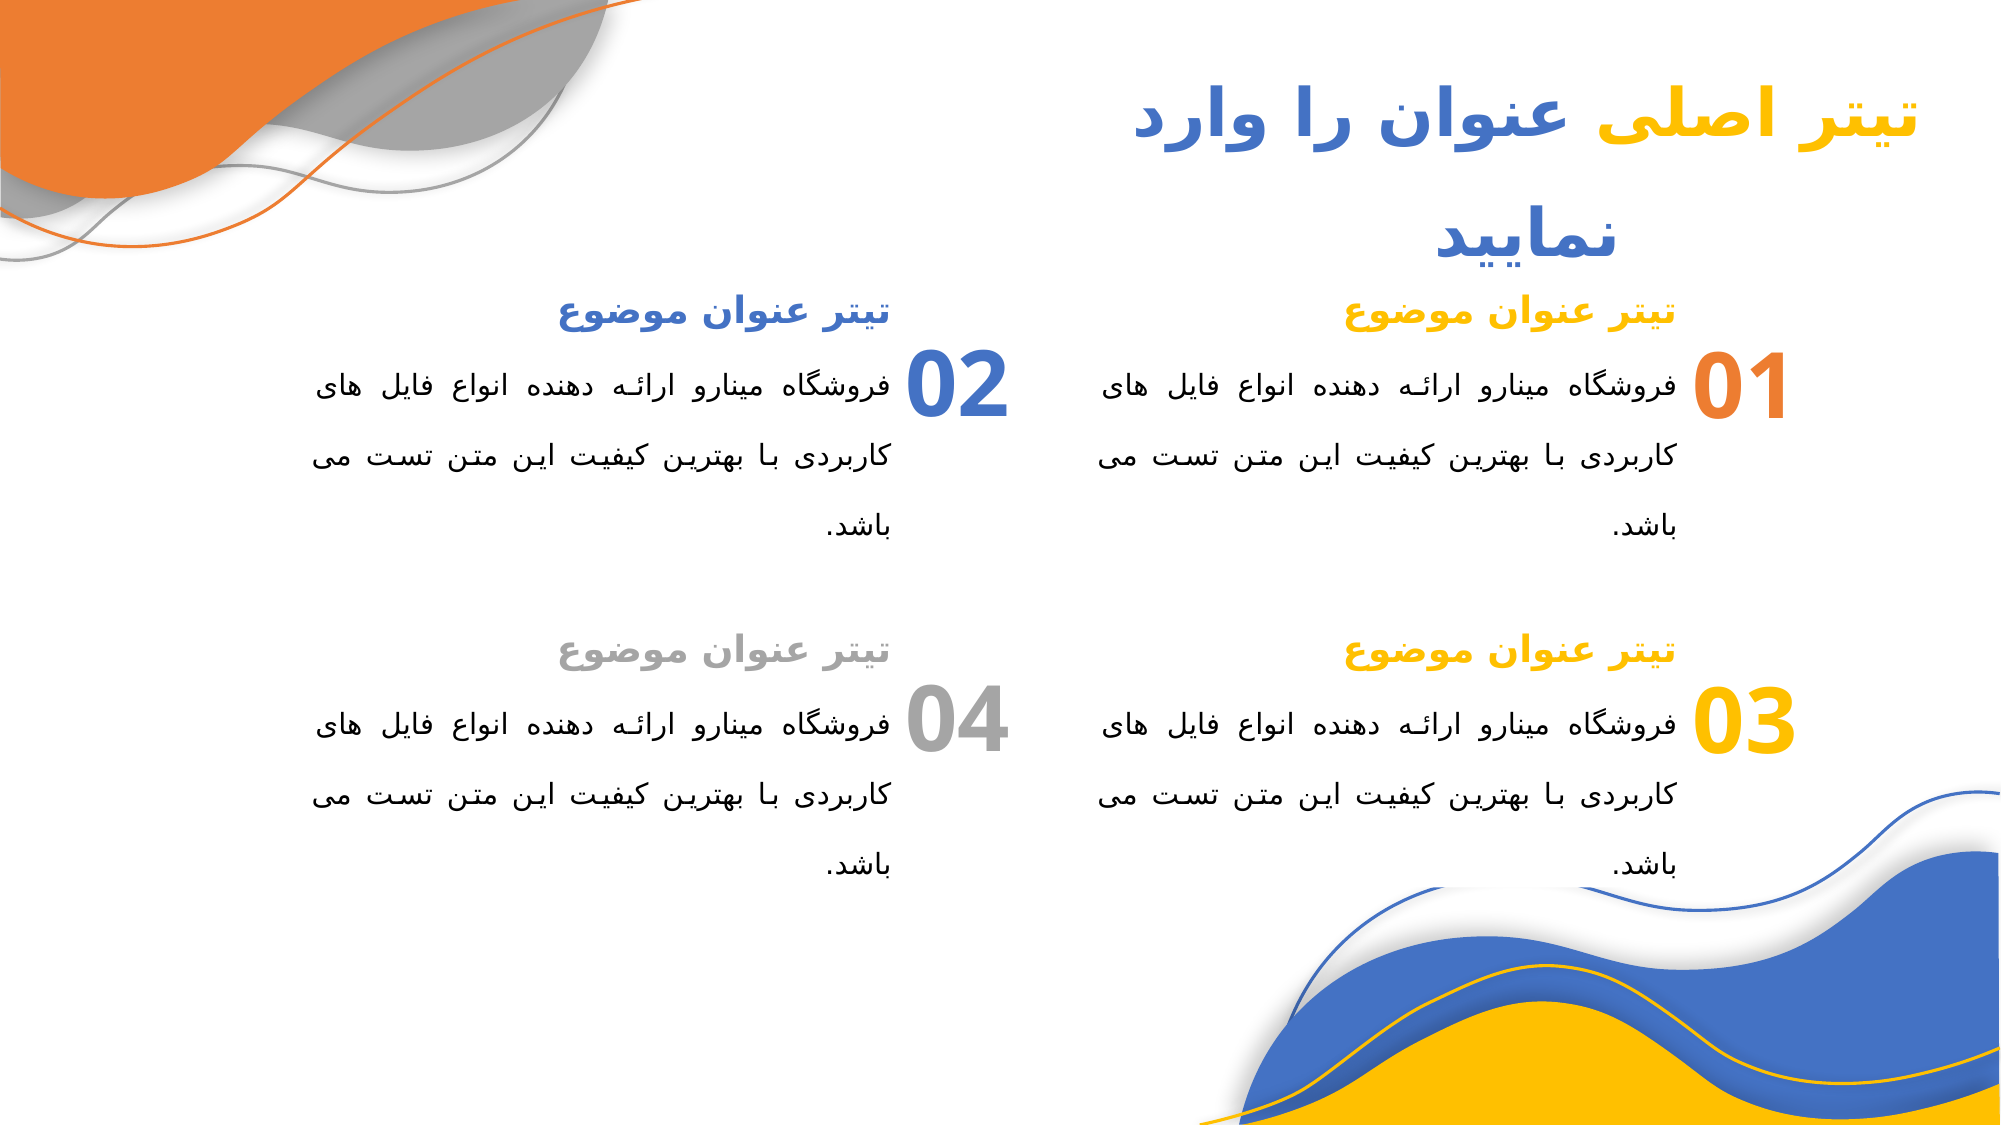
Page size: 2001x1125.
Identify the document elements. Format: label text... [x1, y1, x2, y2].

text_box تیتر اصلی عنوان را وارد نمایید [1115, 22, 1941, 278]
text_box 02 [907, 317, 1078, 432]
text_box تیتر عنوان موضوع فروشگاه مینارو ارائه دهنده انواع فایل های کاربردی با بهترین کیفیت این متن تست می باشد. [1078, 278, 1693, 549]
text_box 03 [1693, 654, 1871, 769]
text_box تیتر عنوان موضوع فروشگاه مینارو ارائه دهنده انواع فایل های کاربردی با بهترین کیفیت این متن تست می باشد. [292, 278, 907, 549]
text_box 01 [1693, 319, 1871, 434]
text_box 04 [907, 652, 1078, 767]
text_box تیتر عنوان موضوع فروشگاه مینارو ارائه دهنده انواع فایل های کاربردی با بهترین کیفیت این متن تست می باشد. [292, 617, 907, 888]
text_box تیتر عنوان موضوع فروشگاه مینارو ارائه دهنده انواع فایل های کاربردی با بهترین کیفیت این متن تست می باشد. [1078, 617, 1693, 888]
